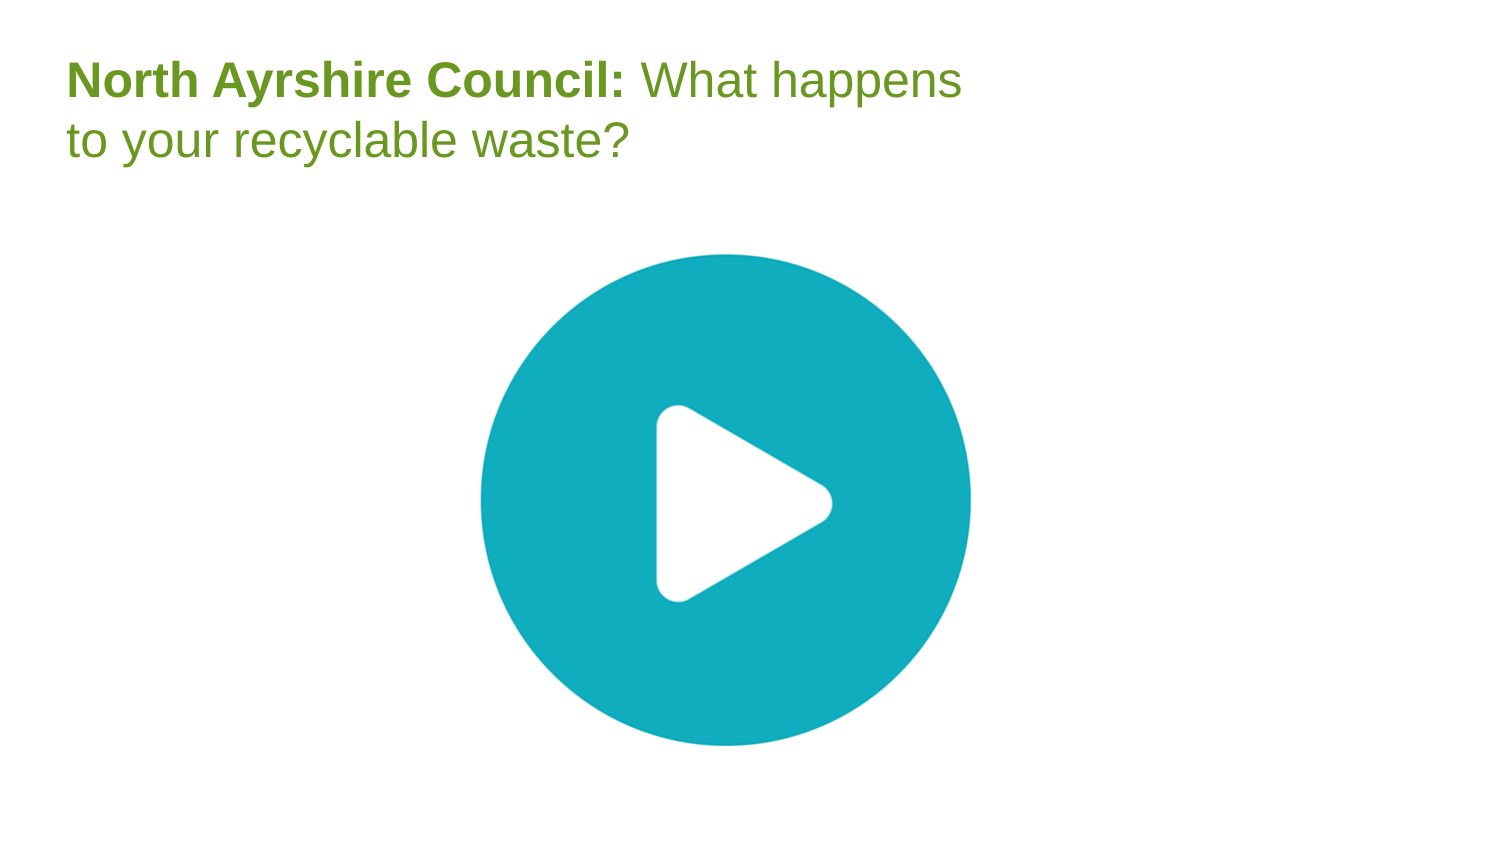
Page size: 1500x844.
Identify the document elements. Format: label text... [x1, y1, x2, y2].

text_box North Ayrshire Council: What happens to your recyclable waste? [51, 40, 1063, 175]
picture [469, 248, 981, 751]
